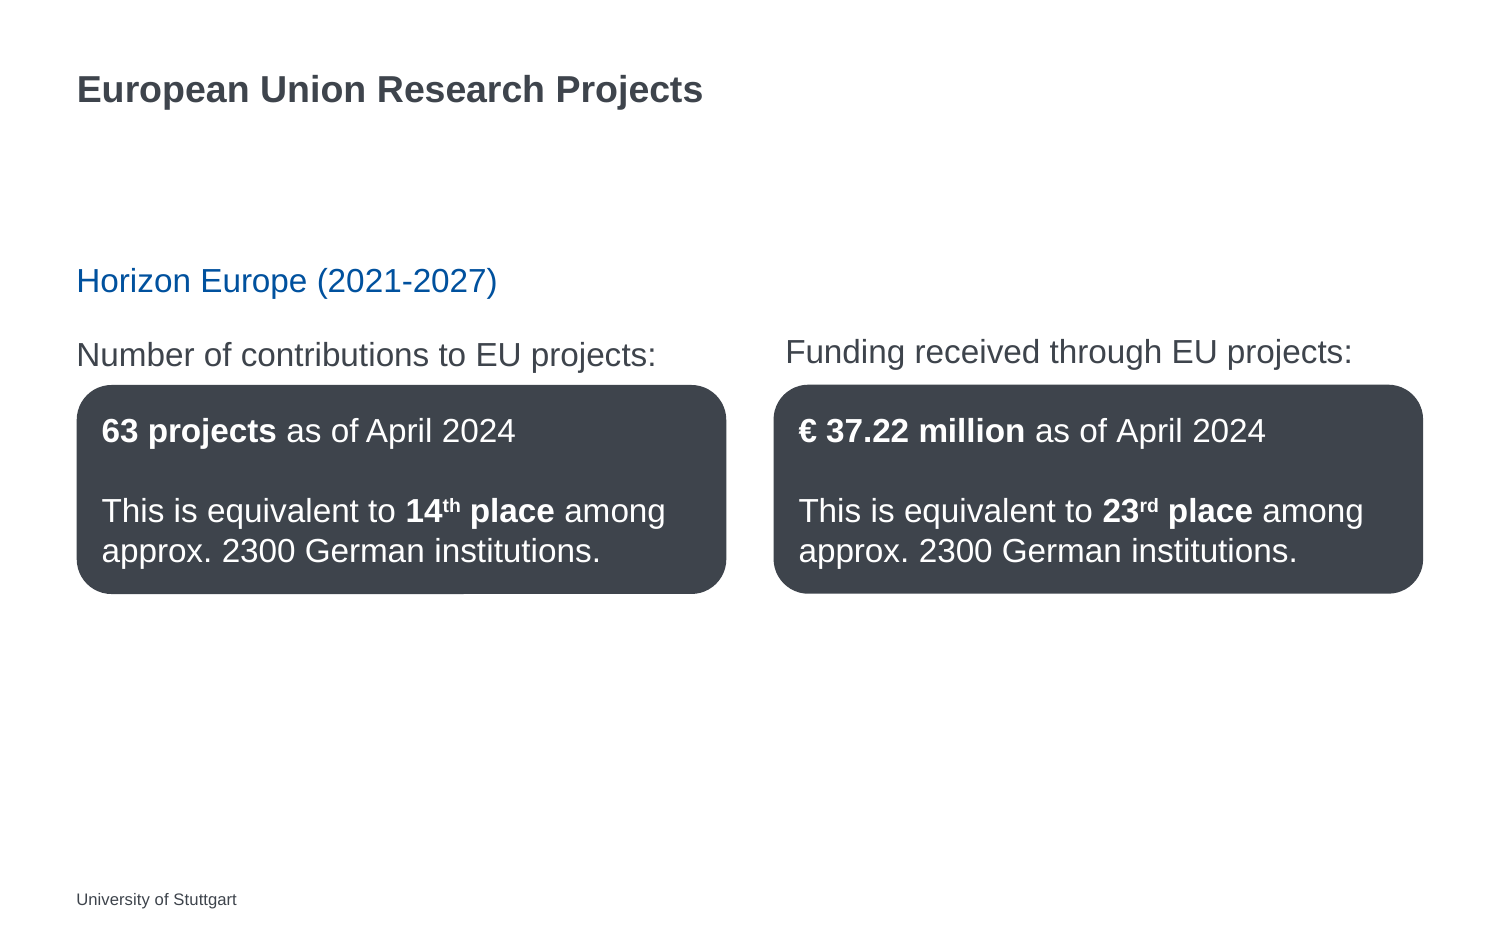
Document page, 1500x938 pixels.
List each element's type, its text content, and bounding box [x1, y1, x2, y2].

text_box Horizon Europe (2021-2027) [76, 259, 727, 299]
text_box € 37.22 million as of April 2024 This is equivalent to 23rd place among approx. 2300 German institutions. [773, 384, 1424, 594]
text_box Funding received through EU projects: [785, 322, 1435, 362]
title European Union Research Projects [76, 64, 1424, 111]
text_box Number of contributions to EU projects: [76, 324, 727, 364]
footer University of Stuttgart [76, 888, 1072, 910]
text_box 63 projects as of April 2024 This is equivalent to 14th place among approx. 2300 German institutions. [76, 384, 727, 595]
